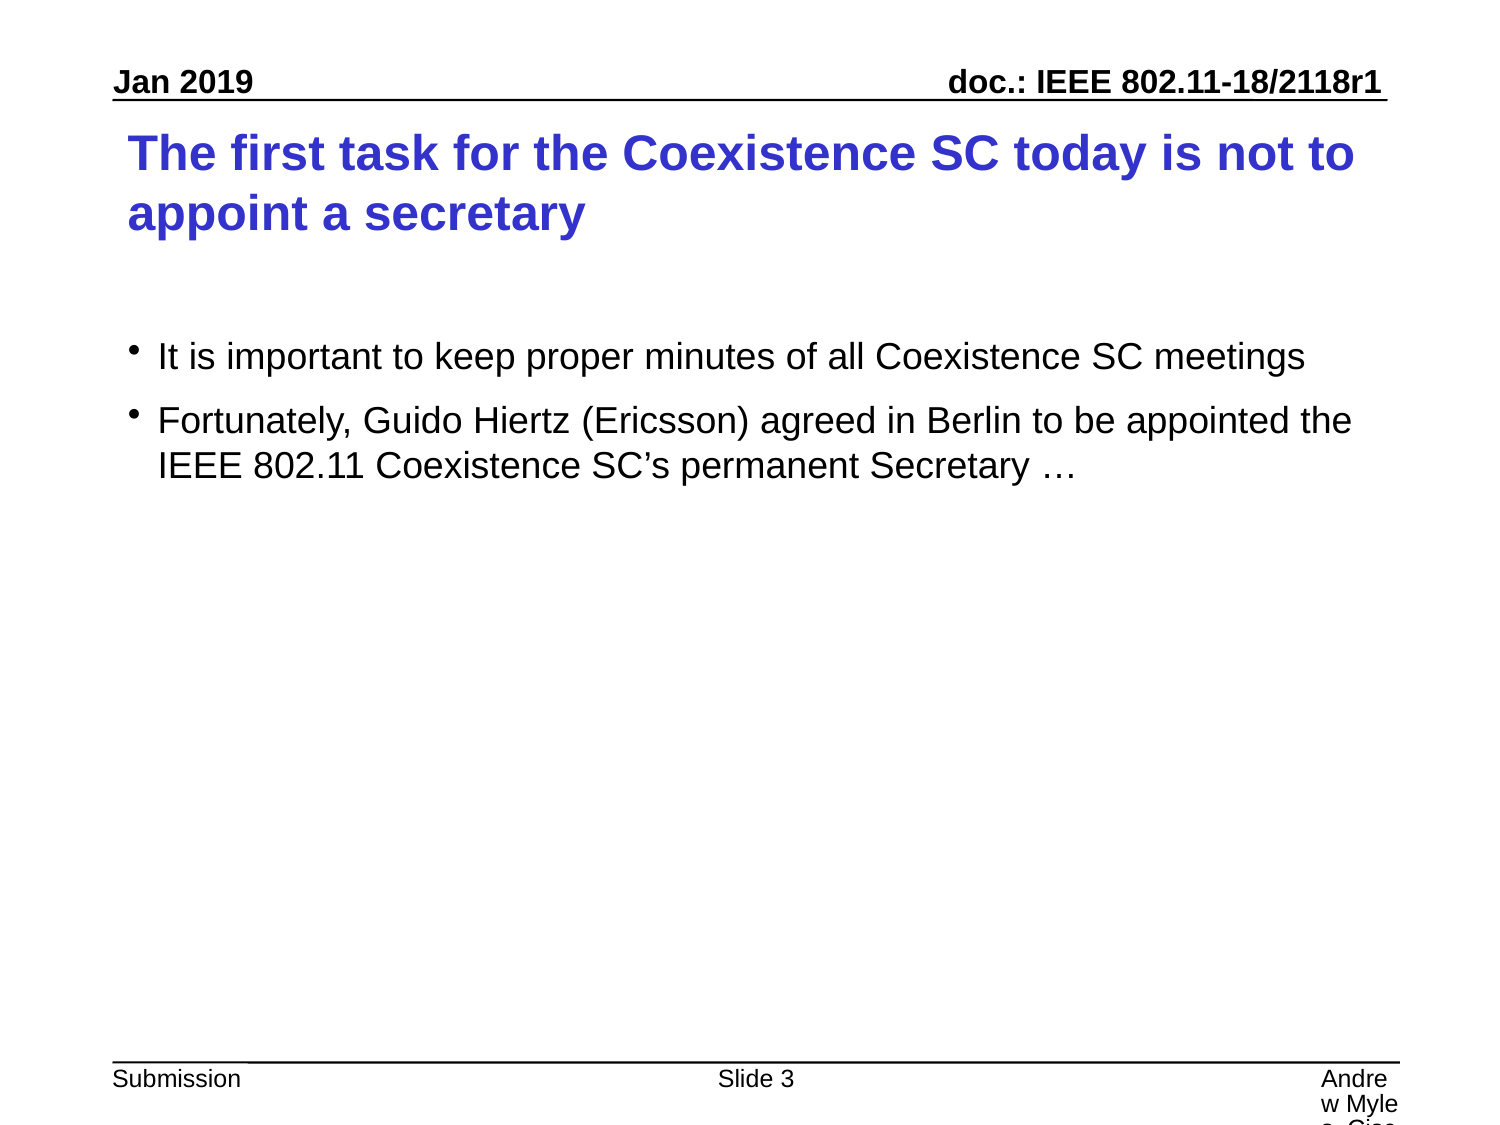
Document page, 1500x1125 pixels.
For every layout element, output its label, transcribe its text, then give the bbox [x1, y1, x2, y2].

title The first task for the Coexistence SC today is not to appoint a secretary [112, 112, 1388, 288]
footer Andrew Myles, Cisco [1320, 1061, 1402, 1093]
list It is important to keep proper minutes of all Coexistence SC meetings Fortunately, Guido Hiertz (Ericsson) agreed in Berlin to be appointed the IEEE 802.11 Coexistence SC’s permanent Secretary … [112, 324, 1388, 1000]
slide_number Slide 3 [709, 1061, 803, 1093]
